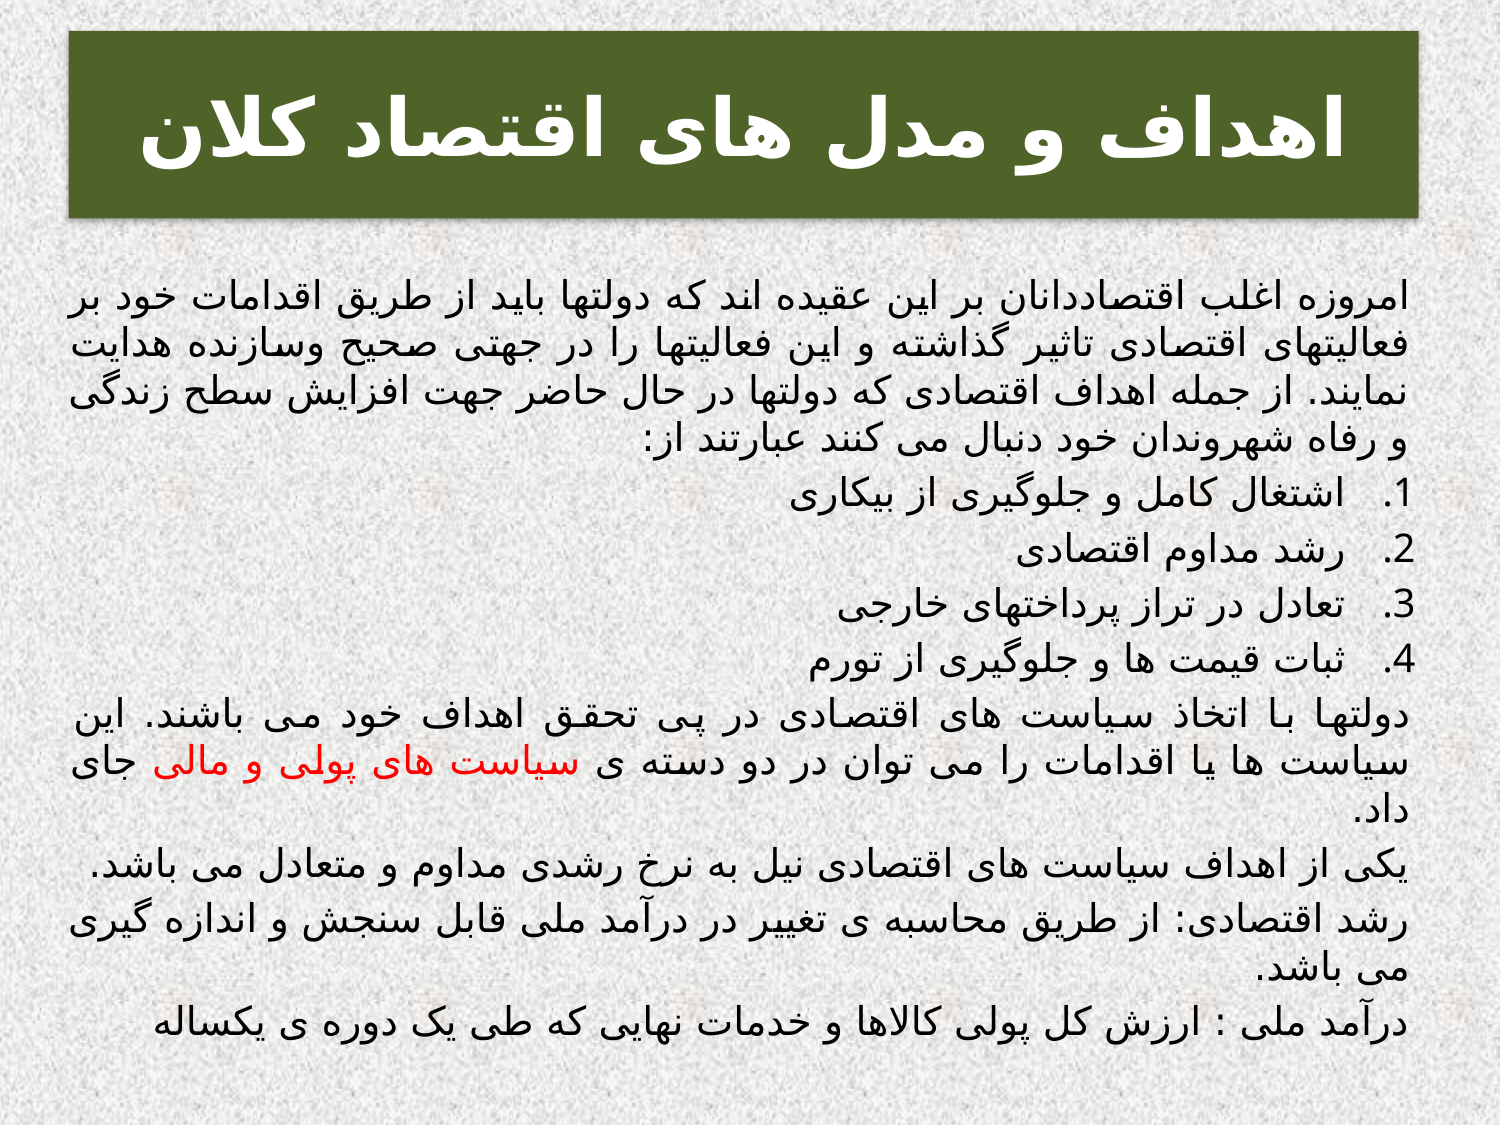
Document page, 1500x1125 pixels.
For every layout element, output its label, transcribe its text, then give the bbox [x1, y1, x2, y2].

picture [0, 0, 1500, 1125]
title اهداف و مدل های اقتصاد کلان [68, 30, 1419, 219]
list امروزه اغلب اقتصاددانان بر این عقیده اند که دولتها باید از طریق اقدامات خود بر فعالیتهای اقتصادی تاثیر گذاشته و این فعالیتها را در جهتی صحیح وسازنده هدایت نمایند. از جمله اهداف اقتصادی که دولتها در حال حاضر جهت افزایش سطح زندگی و رفاه شهروندان خود دنبال می کنند عبارتند از: اشتغال کامل و جلوگیری از بیکاری رشد مداوم اقتصادی تعادل در تراز پرداختهای خارجی ثبات قیمت ها و جلوگیری از تورم دولتها با اتخاذ سیاست های اقتصادی در پی تحقق اهداف خود می باشند. این سیاست ها یا اقدامات را می توان در دو دسته ی سیاست های پولی و مالی جای داد. یکی از اهداف سیاست های اقتصادی نیل به نرخ رشدی مداوم و متعادل می باشد. رشد اقتصادی: از طریق محاسبه ی تغییر در درآمد ملی قابل سنجش و اندازه گیری می باشد. درآمد ملی : ارزش کل پولی کالاها و خدمات نهایی که طی یک دوره ی یکساله [53, 262, 1425, 1071]
